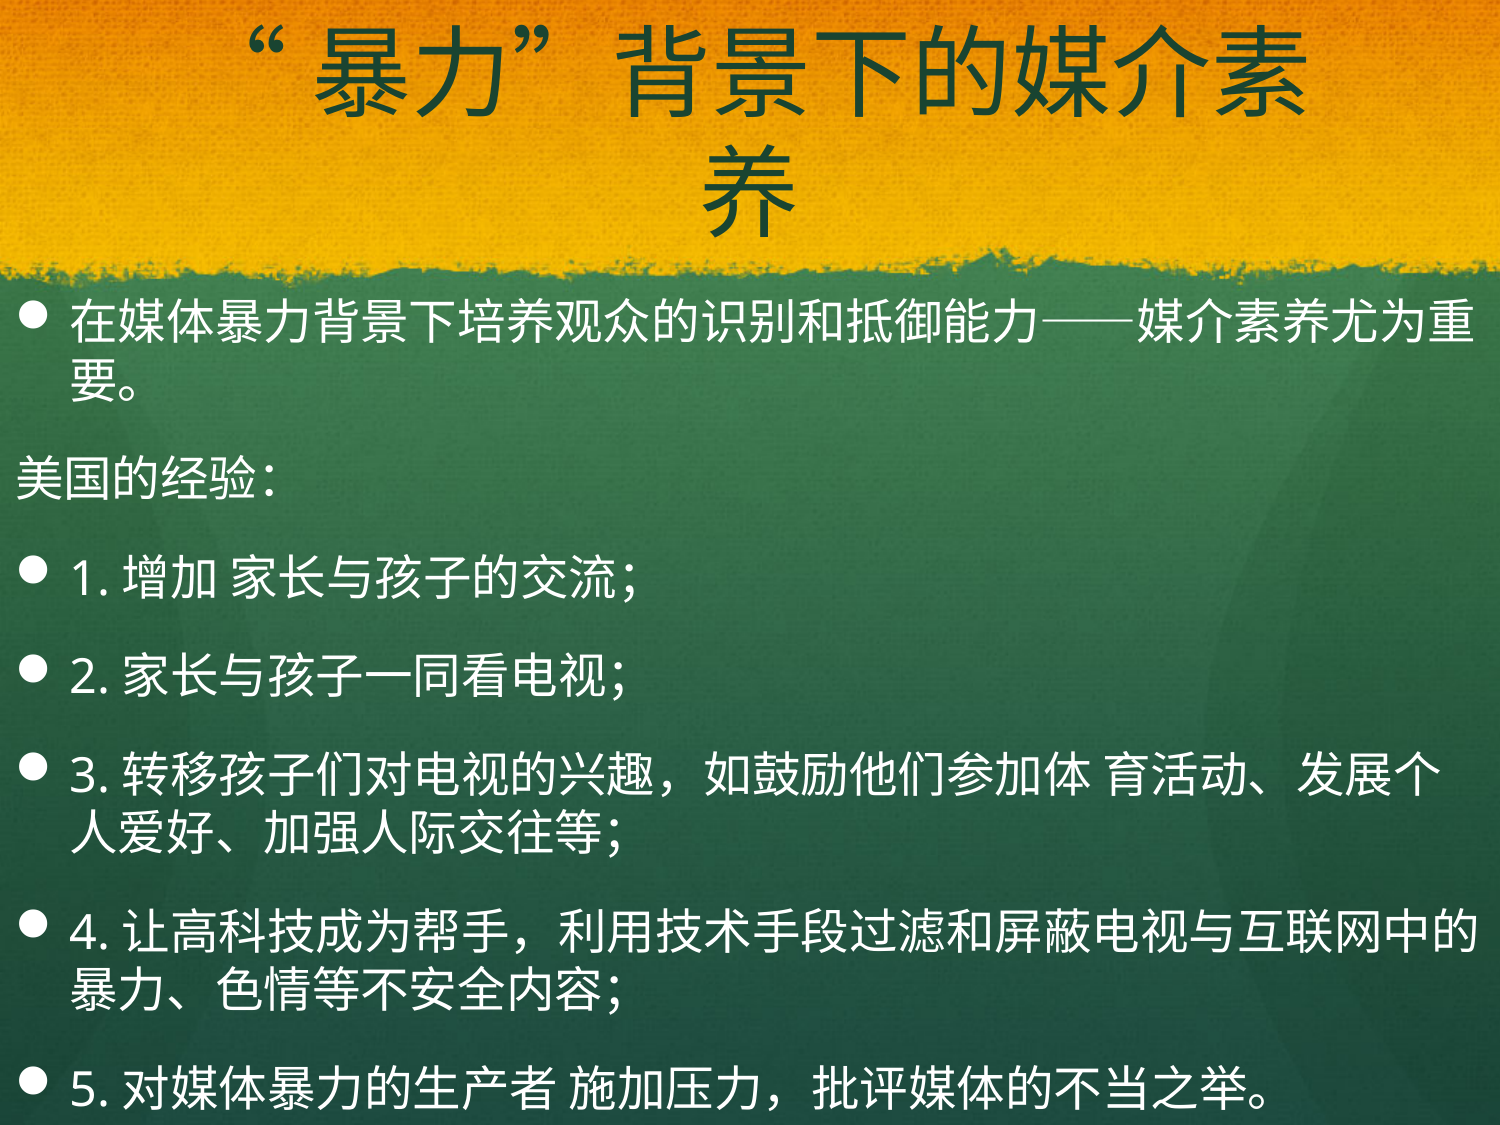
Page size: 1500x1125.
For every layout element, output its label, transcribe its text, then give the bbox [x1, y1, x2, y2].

title “暴力”背景下的媒介素养 [125, 13, 1375, 246]
picture [0, 0, 1500, 284]
list 在媒体暴力背景下培养观众的识别和抵御能力——媒介素养尤为重要。 美国的经验： 1.增加 家长与孩子的交流； 2.家长与孩子一同看电视； 3.转移孩子们对电视的兴趣，如鼓励他们参加体 育活动、发展个人爱好、加强人际交往等； 4.让高科技成为帮手，利用技术手段过滤和屏蔽电视与互联网中的暴力、色情等不安全内容； 5.对媒体暴力的生产者 施加压力，批评媒体的不当之举。 [0, 284, 1500, 1125]
